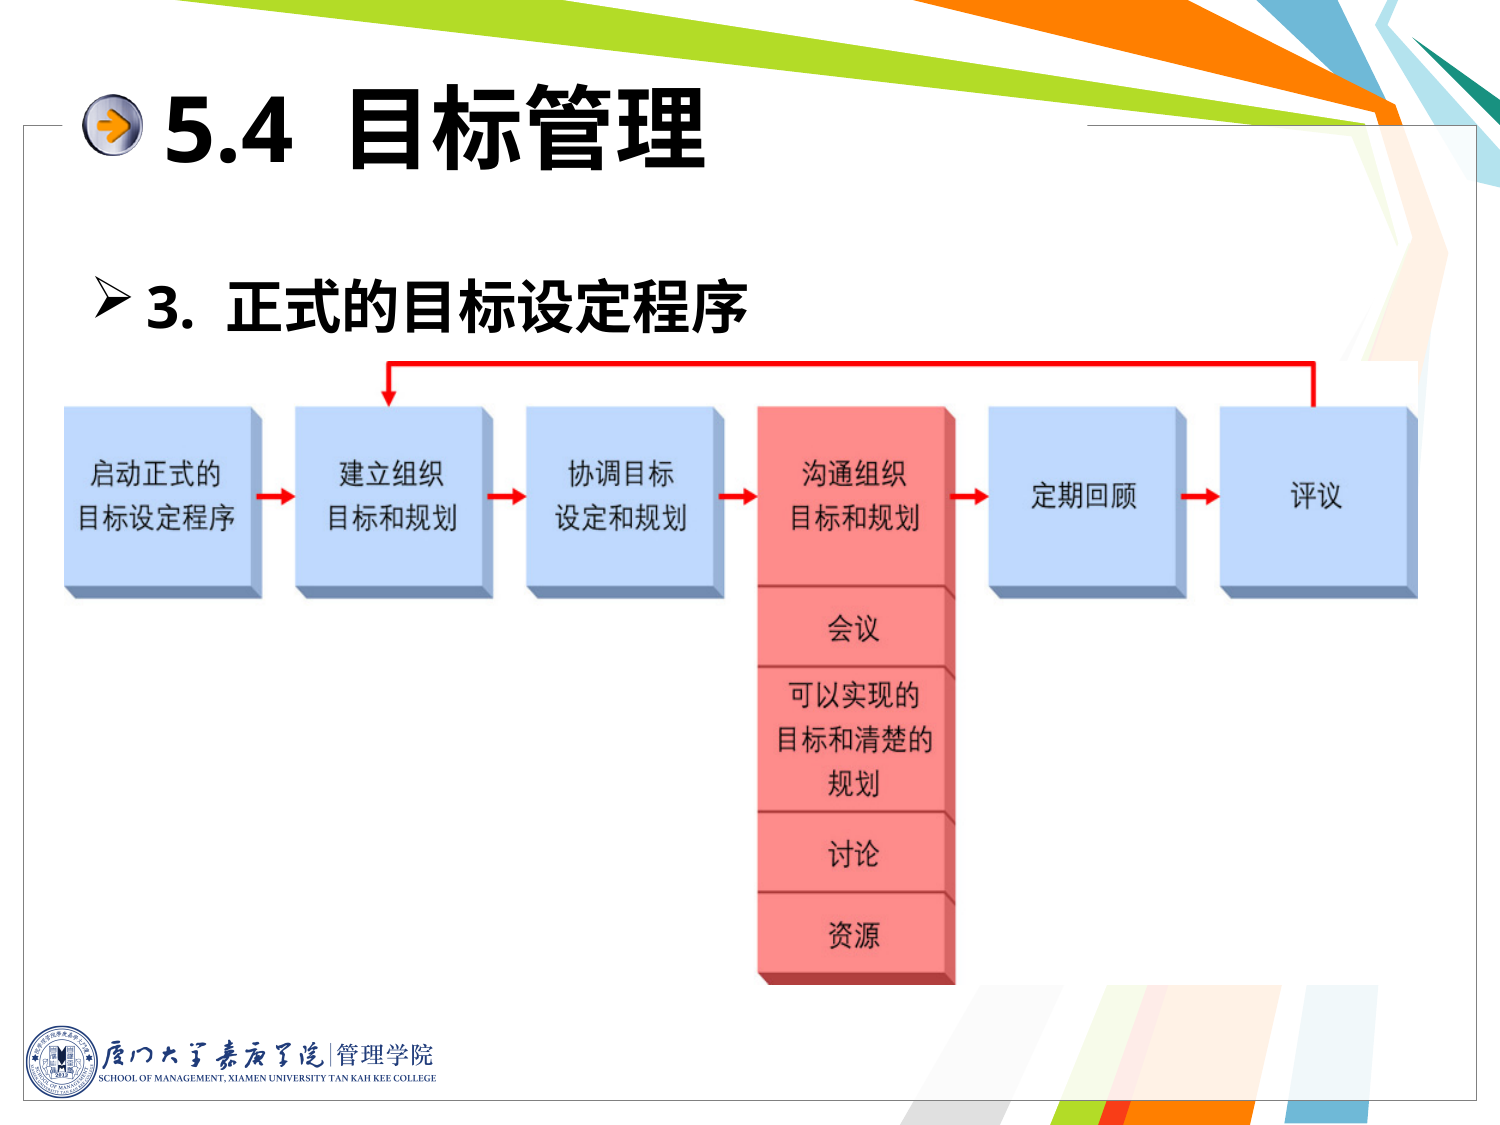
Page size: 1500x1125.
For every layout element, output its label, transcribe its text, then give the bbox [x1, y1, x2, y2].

picture [64, 361, 1418, 985]
title 5.4 目标管理 [148, 32, 1182, 220]
picture [82, 94, 143, 156]
picture [24, 1024, 438, 1100]
list 3. 正式的目标设定程序 [75, 262, 1425, 1005]
